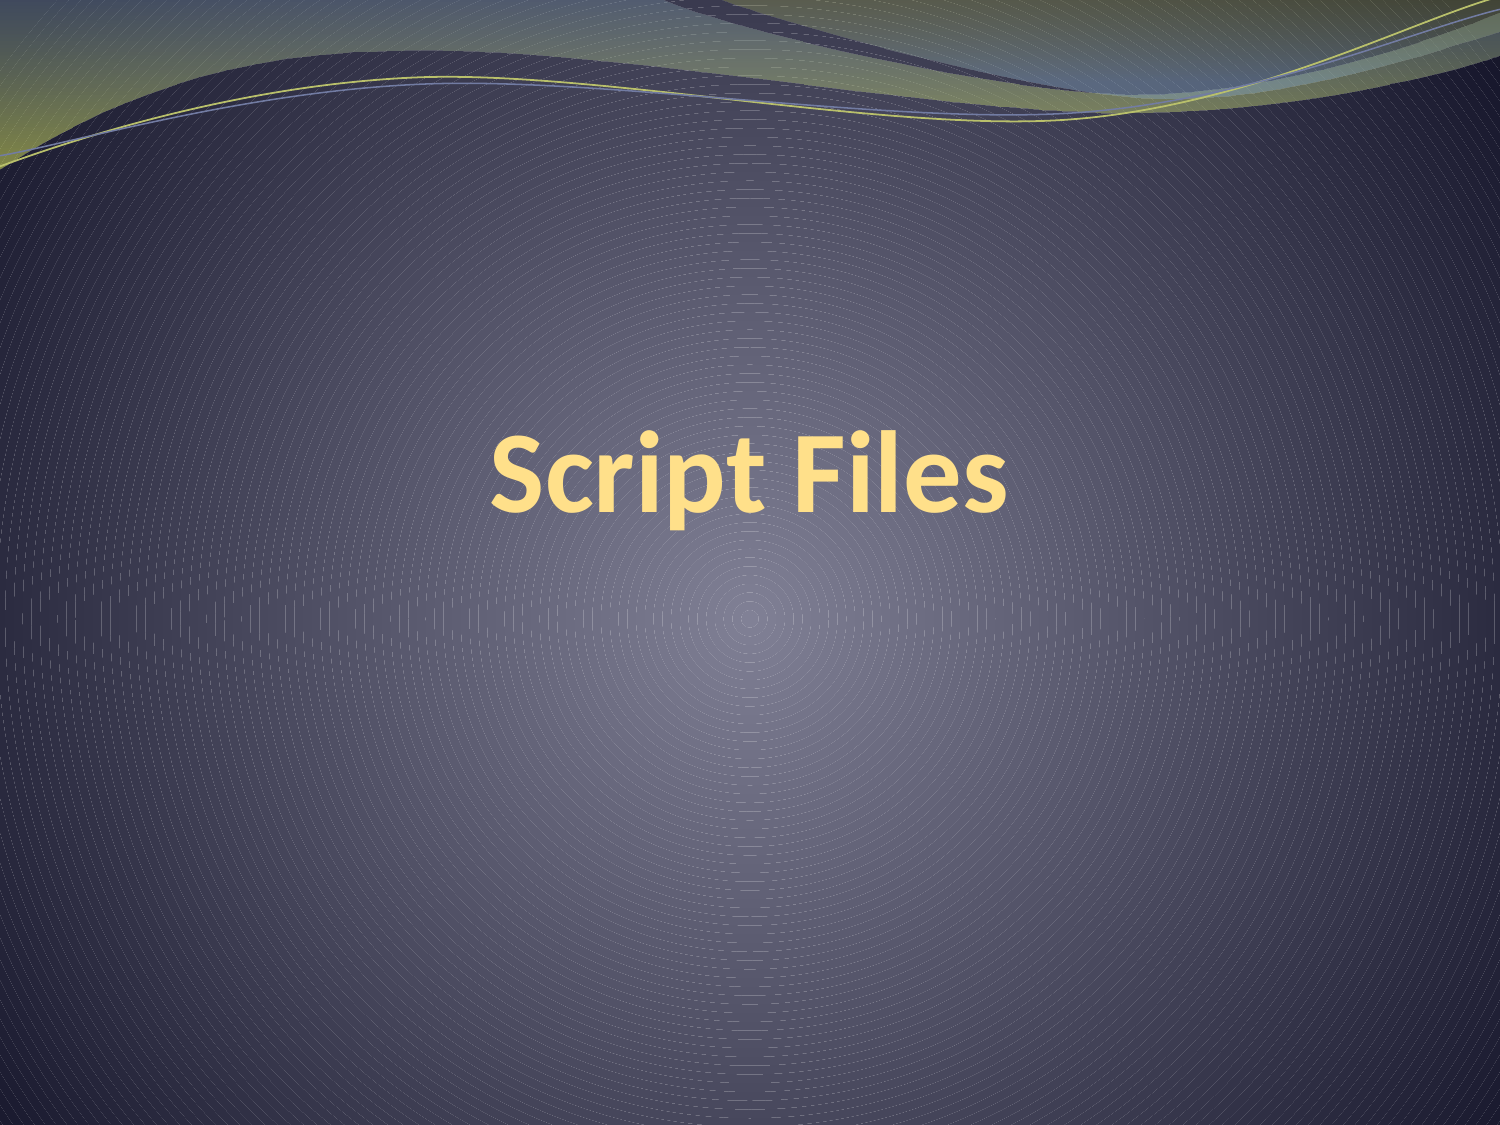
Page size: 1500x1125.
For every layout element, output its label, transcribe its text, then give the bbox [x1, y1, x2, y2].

title Script Files [112, 312, 1388, 536]
